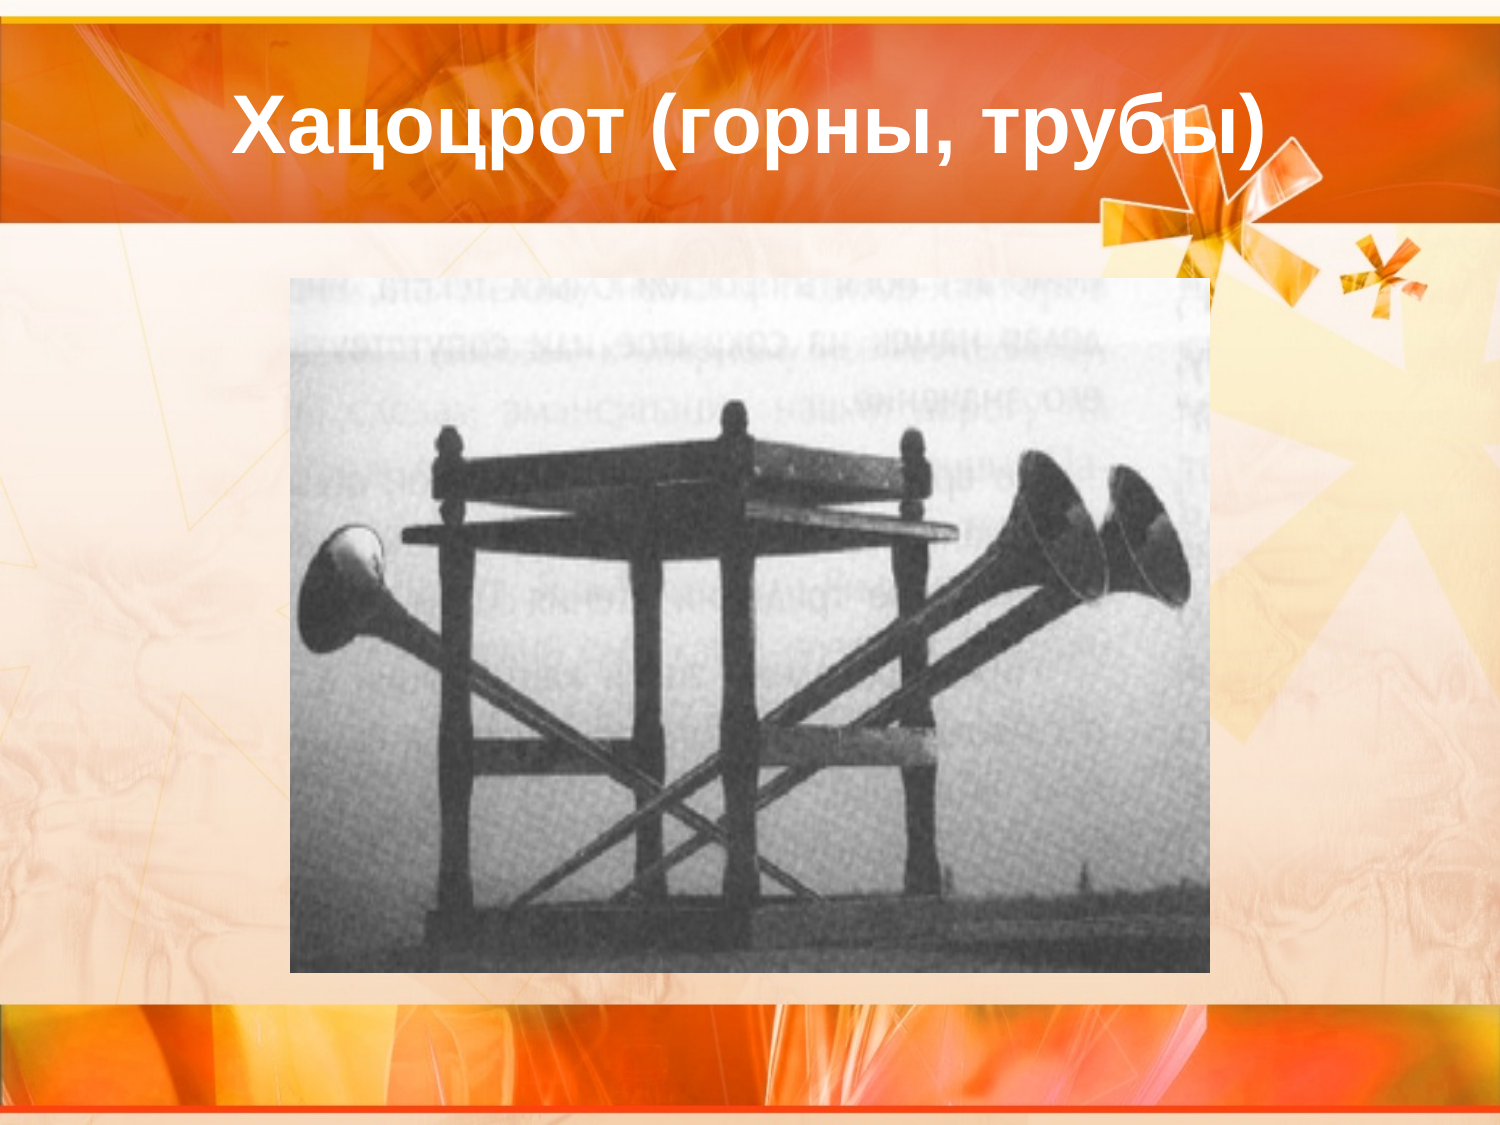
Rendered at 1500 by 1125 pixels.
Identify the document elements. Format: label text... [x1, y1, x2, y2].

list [290, 278, 1210, 974]
title Хацоцрот (горны, трубы) [74, 26, 1426, 215]
picture [0, 0, 1500, 1125]
